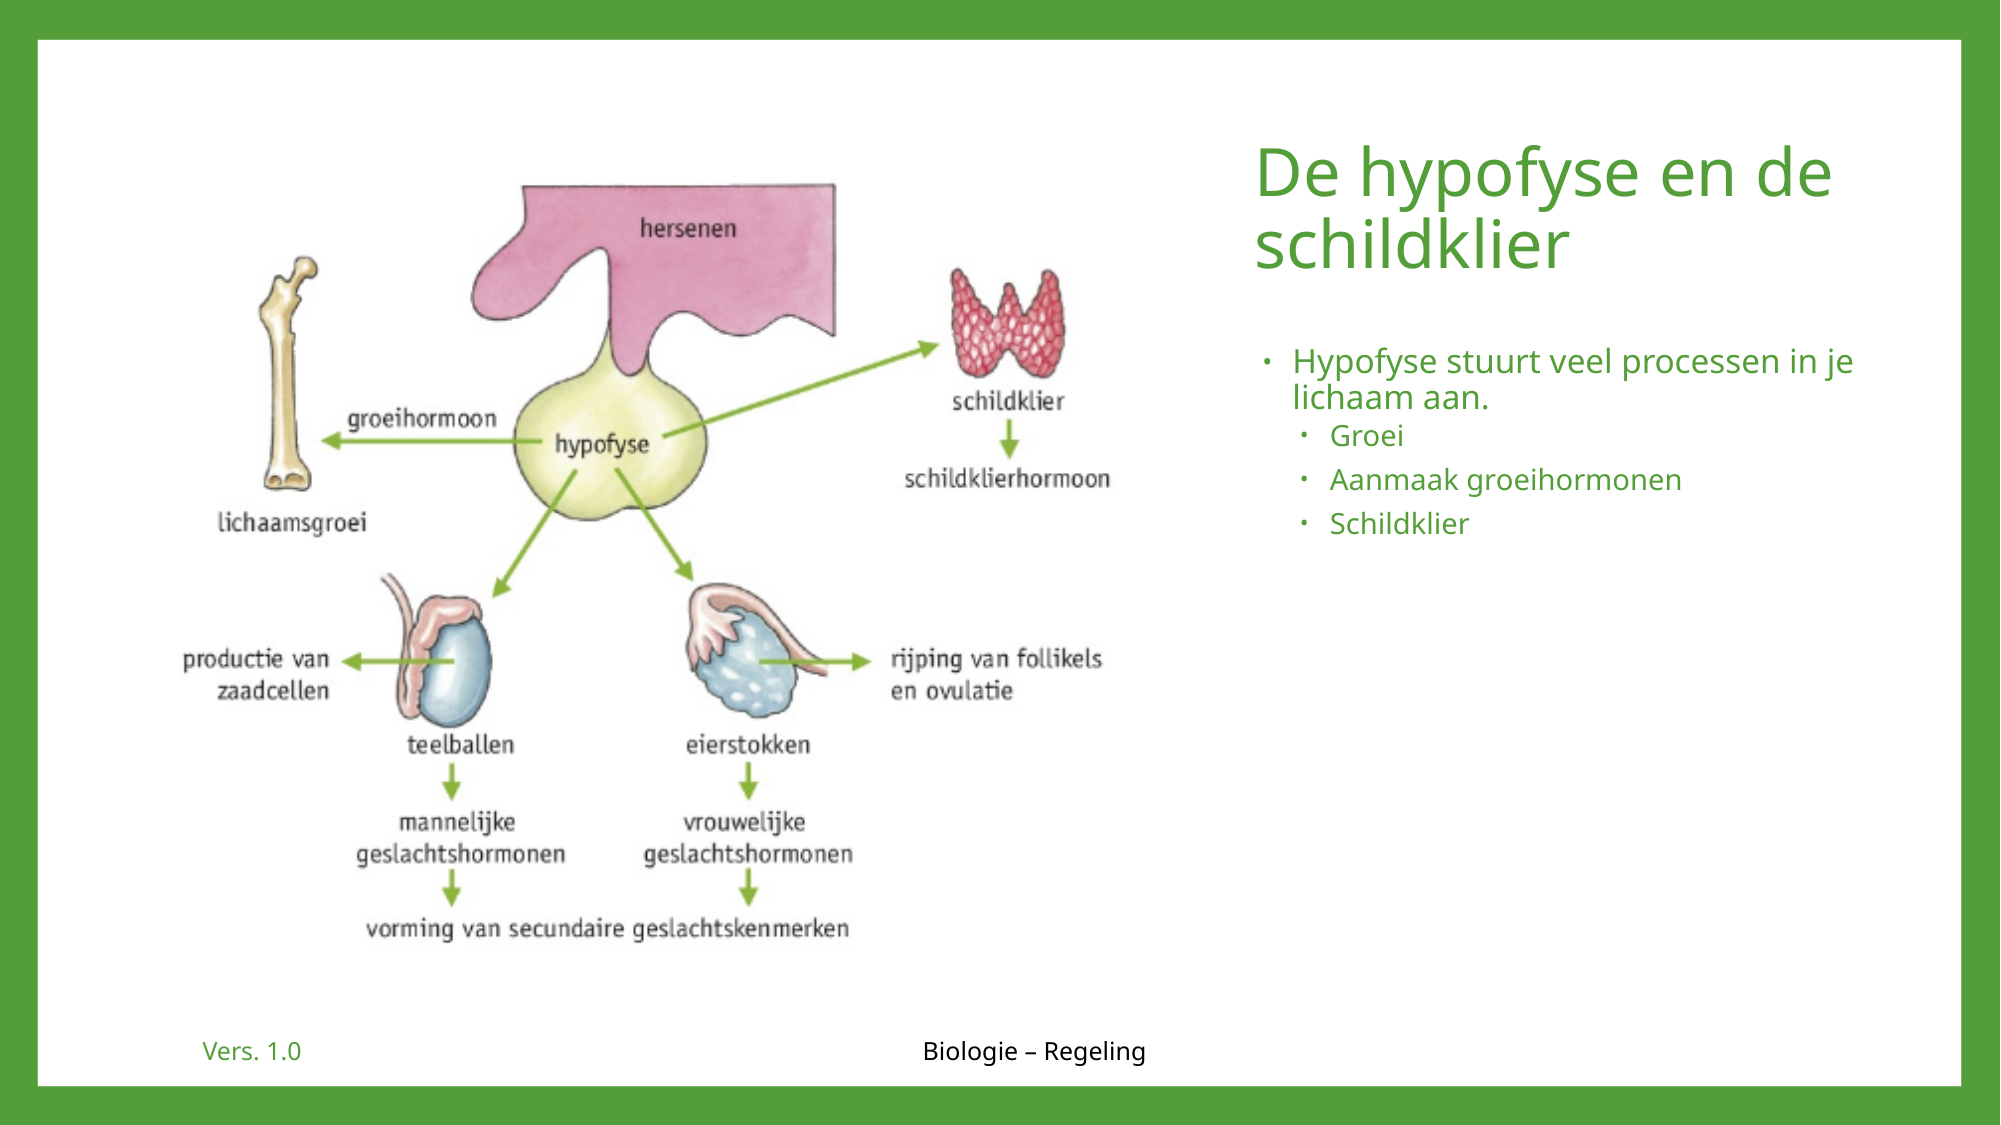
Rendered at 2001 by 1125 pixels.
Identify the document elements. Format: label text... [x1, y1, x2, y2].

slide_number Vers. 1.0 [187, 1020, 570, 1081]
title De hypofyse en de schildklier [1239, 99, 1882, 323]
list Hypofyse stuurt veel processen in je lichaam aan. Groei Aanmaak groeihormonen Schildklier [1239, 337, 1882, 1000]
footer Biologie – Regeling [647, 1020, 1422, 1081]
text_box [36, 38, 1963, 1088]
picture [142, 167, 1136, 957]
